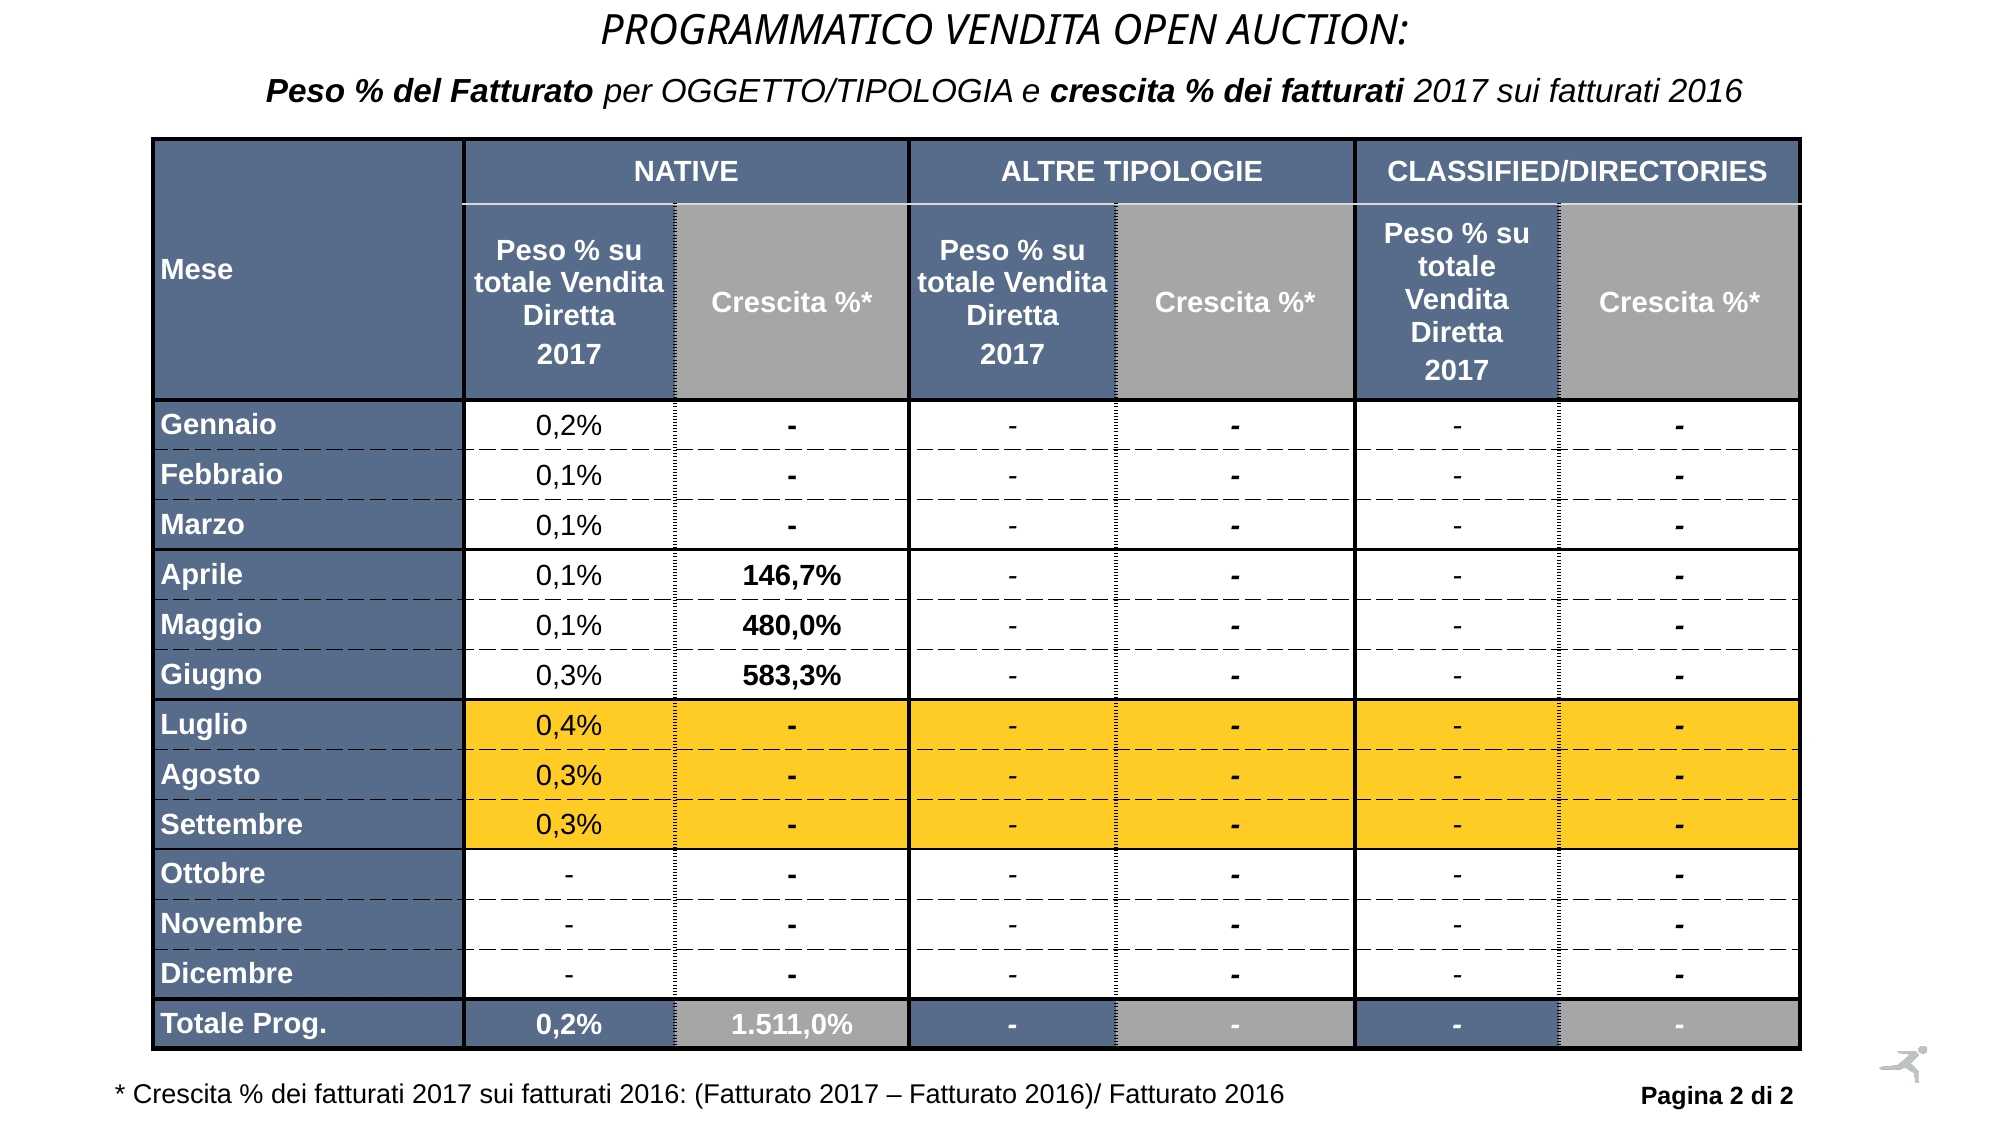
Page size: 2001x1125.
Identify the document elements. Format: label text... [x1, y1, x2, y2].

table_cell - [1357, 749, 1559, 799]
table_cell - [1559, 599, 1798, 649]
table_cell Settembre [155, 799, 462, 848]
table_cell - [1559, 850, 1798, 899]
table_cell - [911, 850, 1116, 899]
table_cell 0,3% [466, 649, 675, 698]
table_cell - [1116, 701, 1353, 749]
table_cell - [1357, 551, 1559, 599]
table_cell - [1357, 402, 1559, 450]
table_header NATIVE [466, 141, 907, 203]
table_cell - [1116, 1001, 1353, 1046]
table_cell 0,1% [466, 500, 675, 548]
table_cell 0,1% [466, 551, 675, 599]
table_cell 146,7% [675, 551, 907, 599]
table_cell - [1116, 799, 1353, 848]
table_cell - [1116, 500, 1353, 548]
table_cell - [1559, 799, 1798, 848]
text_box PROGRAMMATICO VENDITA OPEN AUCTION: Peso % del Fatturato per OGGETTO/TIPOLOGIA e crescita % dei fatturati 2017 sui fatturati 2016 [192, 0, 1817, 117]
table_cell - [675, 850, 907, 899]
table_cell - [911, 599, 1116, 649]
table_cell - [911, 500, 1116, 548]
table_cell - [1116, 649, 1353, 698]
text_box Pagina 2 di 2 [1626, 1072, 1889, 1117]
table_cell Peso % su totale Vendita Diretta 2017 [911, 205, 1116, 398]
table_cell - [1116, 949, 1353, 997]
table_cell - [1559, 749, 1798, 799]
table_cell Agosto [155, 749, 462, 799]
table_cell 0,3% [466, 749, 675, 799]
table_cell - [1357, 1001, 1559, 1046]
table_cell - [466, 899, 675, 949]
table_cell - [911, 749, 1116, 799]
table_cell Crescita %* [1559, 205, 1798, 398]
table_header CLASSIFIED/DIRECTORIES [1357, 141, 1798, 203]
table_cell - [1559, 402, 1798, 450]
table_header ALTRE TIPOLOGIE [911, 141, 1353, 203]
table_cell - [911, 649, 1116, 698]
table_cell - [1116, 450, 1353, 500]
table_cell - [911, 551, 1116, 599]
table_cell - [675, 402, 907, 450]
table_cell - [1357, 701, 1559, 749]
table_cell 583,3% [675, 649, 907, 698]
table_cell Maggio [155, 599, 462, 649]
table_cell Marzo [155, 500, 462, 548]
table_cell - [911, 402, 1116, 450]
table_cell Crescita %* [1116, 205, 1353, 398]
table_cell Novembre [155, 899, 462, 949]
table_cell - [1559, 500, 1798, 548]
table_cell - [675, 749, 907, 799]
table_cell - [675, 899, 907, 949]
table_cell - [1116, 551, 1353, 599]
table_cell Totale Prog. [155, 1001, 462, 1046]
table_cell Ottobre [155, 850, 462, 899]
table_cell Gennaio [155, 402, 462, 450]
table_cell - [911, 899, 1116, 949]
table_cell - [1559, 701, 1798, 749]
table_cell 0,4% [466, 701, 675, 749]
table_cell - [1559, 551, 1798, 599]
table_cell - [1357, 799, 1559, 848]
table_cell - [675, 450, 907, 500]
table_cell - [911, 450, 1116, 500]
table_cell - [675, 799, 907, 848]
table_cell - [675, 949, 907, 997]
table_cell - [1116, 599, 1353, 649]
table_cell - [1357, 949, 1559, 997]
table_cell - [1559, 899, 1798, 949]
table_cell - [911, 1001, 1116, 1046]
table_cell - [675, 500, 907, 548]
table_cell - [1116, 402, 1353, 450]
table_cell Luglio [155, 701, 462, 749]
table_cell - [466, 850, 675, 899]
table_cell Dicembre [155, 949, 462, 997]
table_cell - [1357, 599, 1559, 649]
table_cell - [911, 701, 1116, 749]
table_cell Giugno [155, 649, 462, 698]
table_cell Crescita %* [675, 205, 907, 398]
table_cell - [911, 799, 1116, 848]
table_cell - [1559, 450, 1798, 500]
table_cell - [1559, 949, 1798, 997]
table_cell 0,2% [466, 402, 675, 450]
table_cell - [1357, 850, 1559, 899]
table_cell Aprile [155, 551, 462, 599]
table_cell 0,3% [466, 799, 675, 848]
table_cell 0,1% [466, 450, 675, 500]
table_cell Peso % su totale Vendita Diretta 2017 [1357, 205, 1559, 398]
table_cell 480,0% [675, 599, 907, 649]
table_header Mese [155, 141, 462, 398]
table_cell Peso % su totale Vendita Diretta 2017 [466, 205, 675, 398]
table_cell - [675, 701, 907, 749]
table_cell - [1116, 899, 1353, 949]
table_cell - [911, 949, 1116, 997]
table_cell Febbraio [155, 450, 462, 500]
text_box * Crescita % dei fatturati 2017 sui fatturati 2016: (Fatturato 2017 – Fatturato 2016)/ Fatturato 2016 [100, 1069, 1339, 1117]
table_cell - [466, 949, 675, 997]
table_cell - [1116, 850, 1353, 899]
table_cell - [1357, 649, 1559, 698]
table_cell 0,2% [466, 1001, 675, 1046]
table_cell - [1357, 899, 1559, 949]
table_cell - [1116, 749, 1353, 799]
table_cell 1.511,0% [675, 1001, 907, 1046]
table_cell - [1357, 500, 1559, 548]
table_cell - [1559, 649, 1798, 698]
table_cell - [1357, 450, 1559, 500]
table_cell - [1559, 1001, 1798, 1046]
table_cell 0,1% [466, 599, 675, 649]
